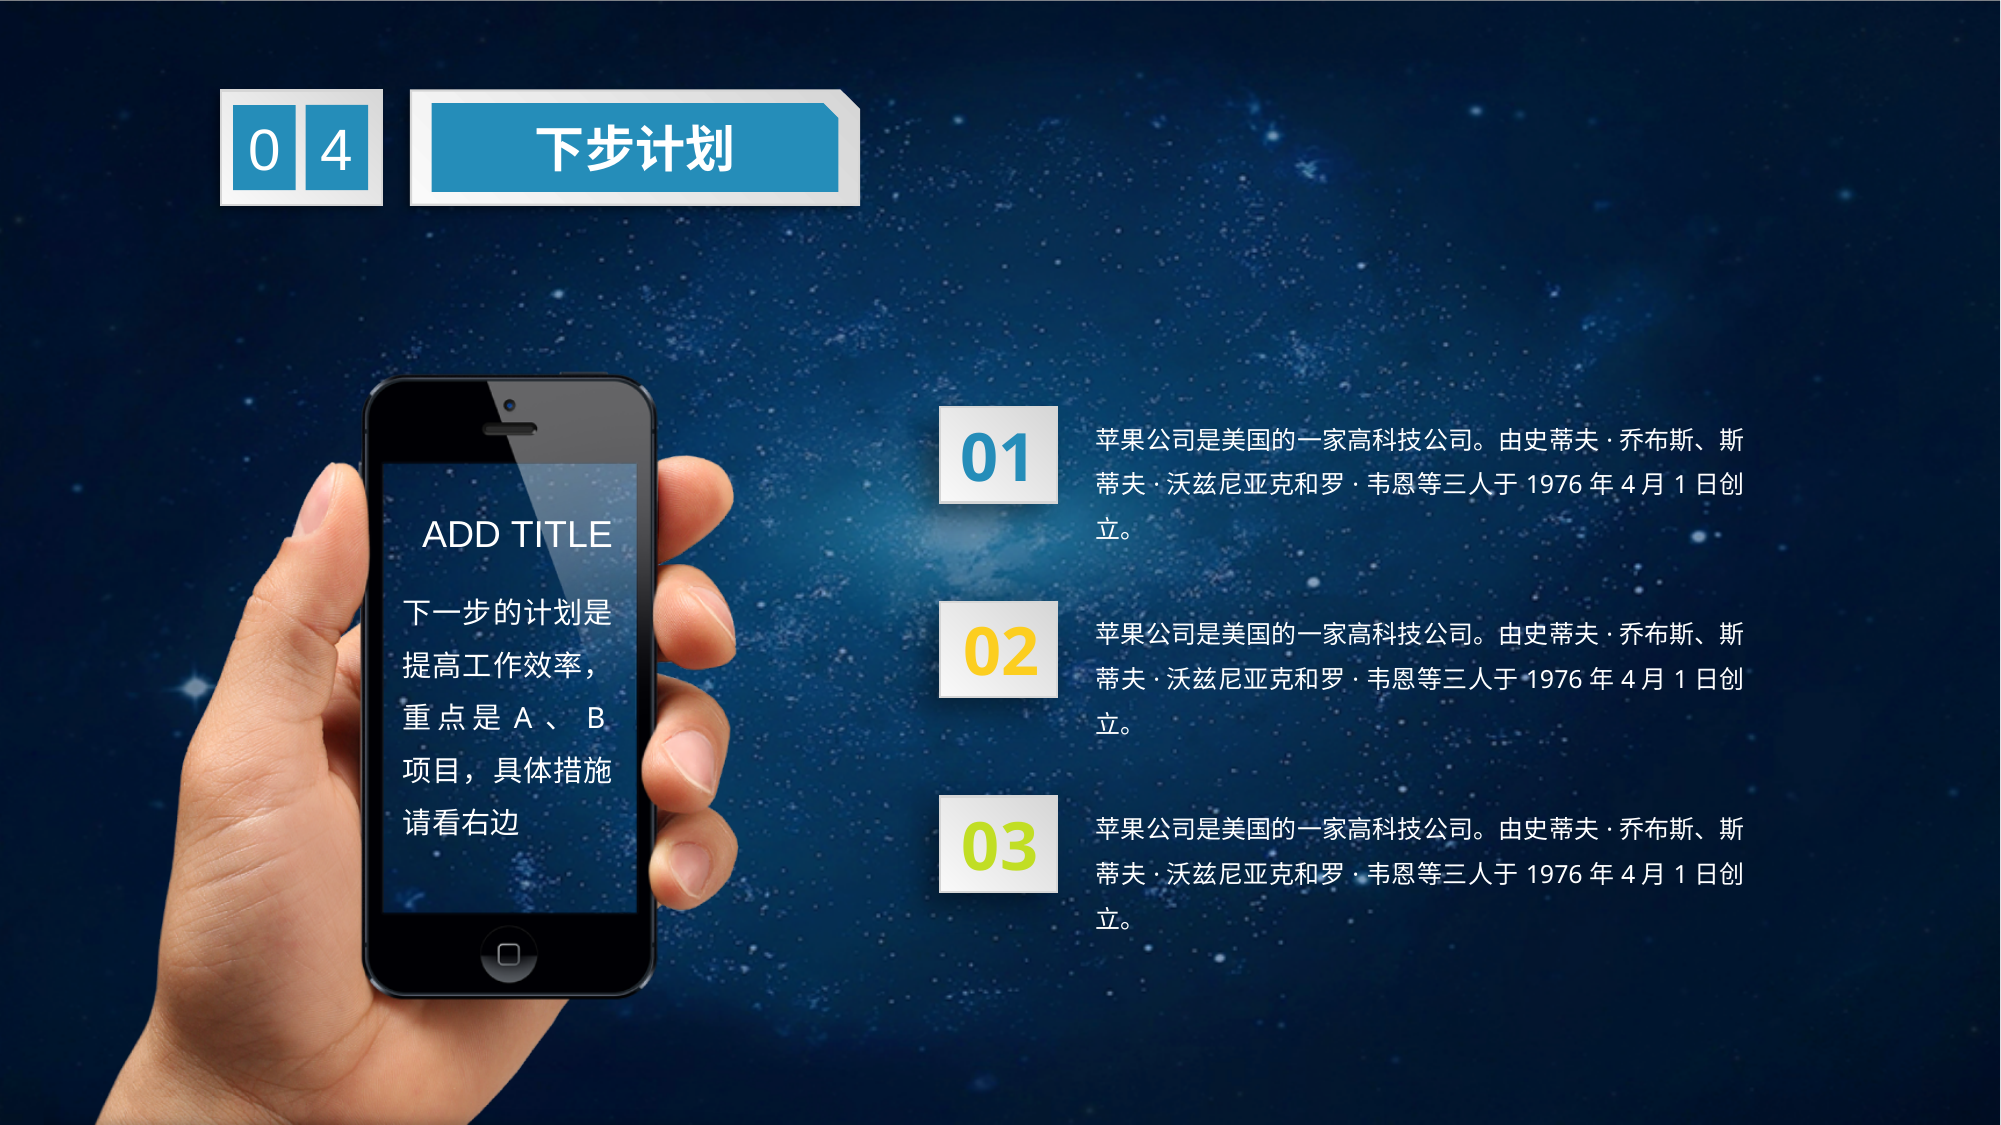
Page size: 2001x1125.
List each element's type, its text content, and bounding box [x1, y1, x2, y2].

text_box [410, 90, 860, 205]
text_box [305, 104, 369, 191]
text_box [232, 104, 297, 191]
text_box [940, 407, 1058, 504]
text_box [940, 601, 1058, 697]
text_box 苹果公司是美国的一家高科技公司。由史蒂夫·乔布斯、斯蒂夫·沃兹尼亚克和罗·韦恩等三人于1976年4月1日创立。 [1081, 596, 1760, 746]
text_box [220, 89, 383, 206]
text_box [388, 502, 630, 851]
text_box 苹果公司是美国的一家高科技公司。由史蒂夫·乔布斯、斯蒂夫·沃兹尼亚克和罗·韦恩等三人于1976年4月1日创立。 [1081, 401, 1760, 552]
text_box 苹果公司是美国的一家高科技公司。由史蒂夫·乔布斯、斯蒂夫·沃兹尼亚克和罗·韦恩等三人于1976年4月1日创立。 [1081, 790, 1760, 941]
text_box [940, 796, 1058, 893]
picture [0, 0, 2001, 1125]
